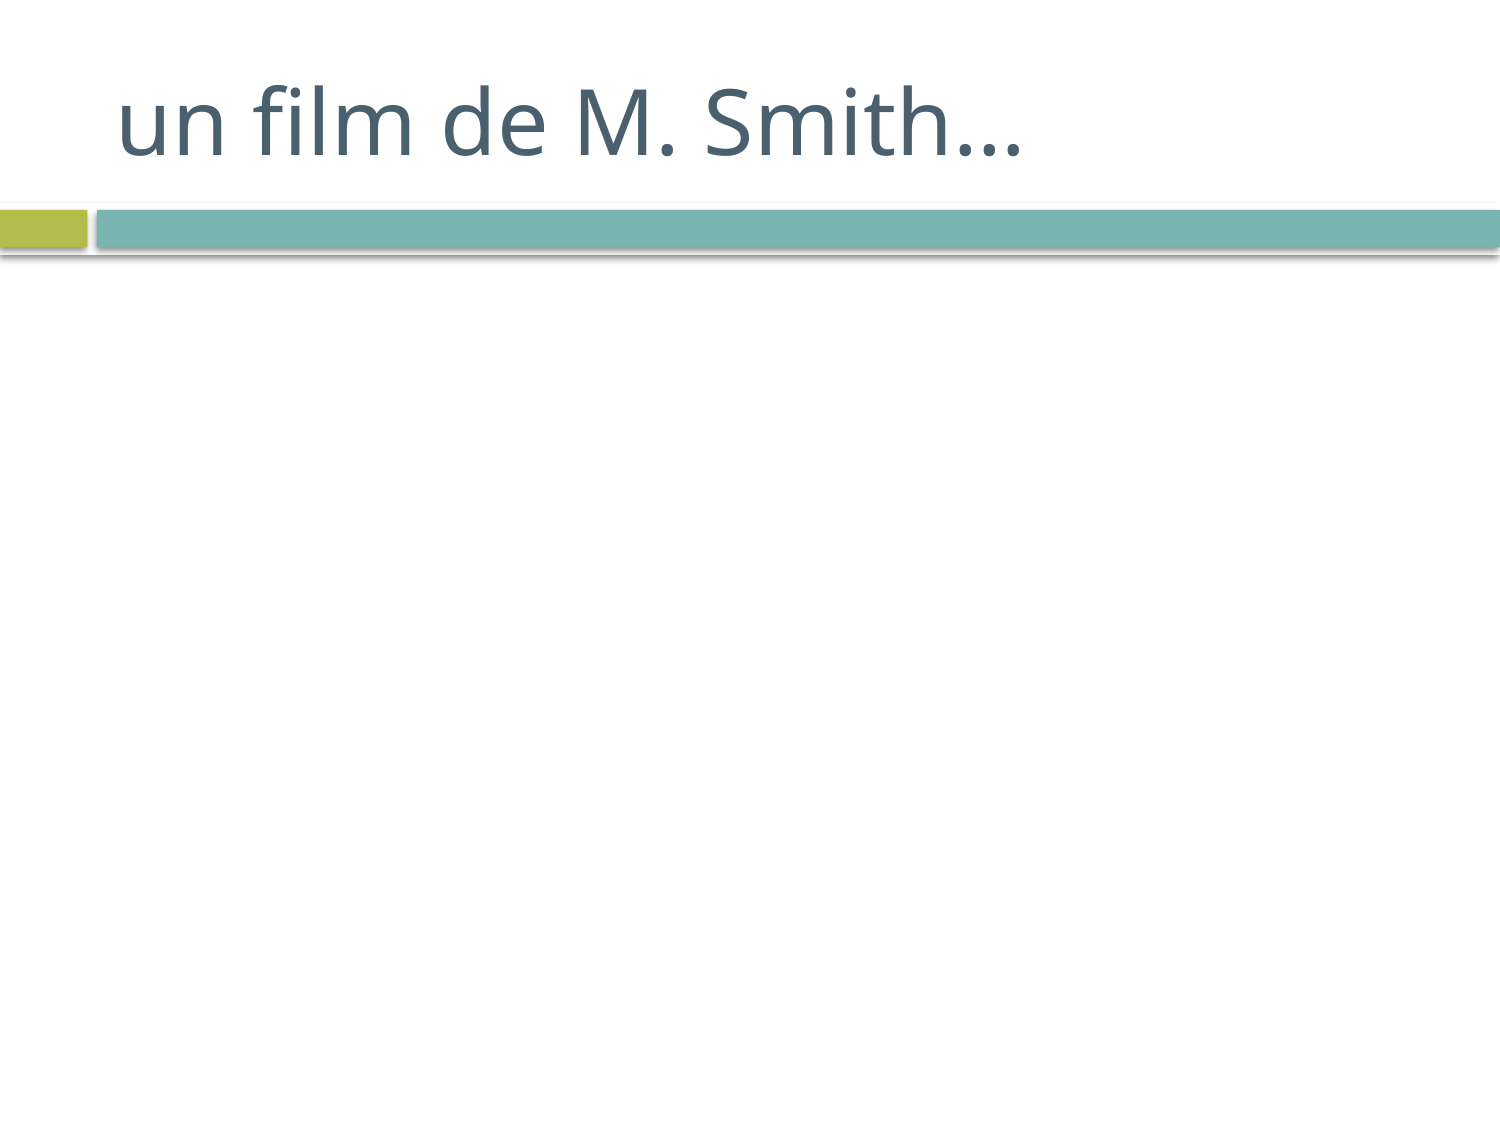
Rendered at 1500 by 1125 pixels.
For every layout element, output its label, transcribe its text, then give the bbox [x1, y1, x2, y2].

title un film de M. Smith… [100, 37, 1438, 200]
